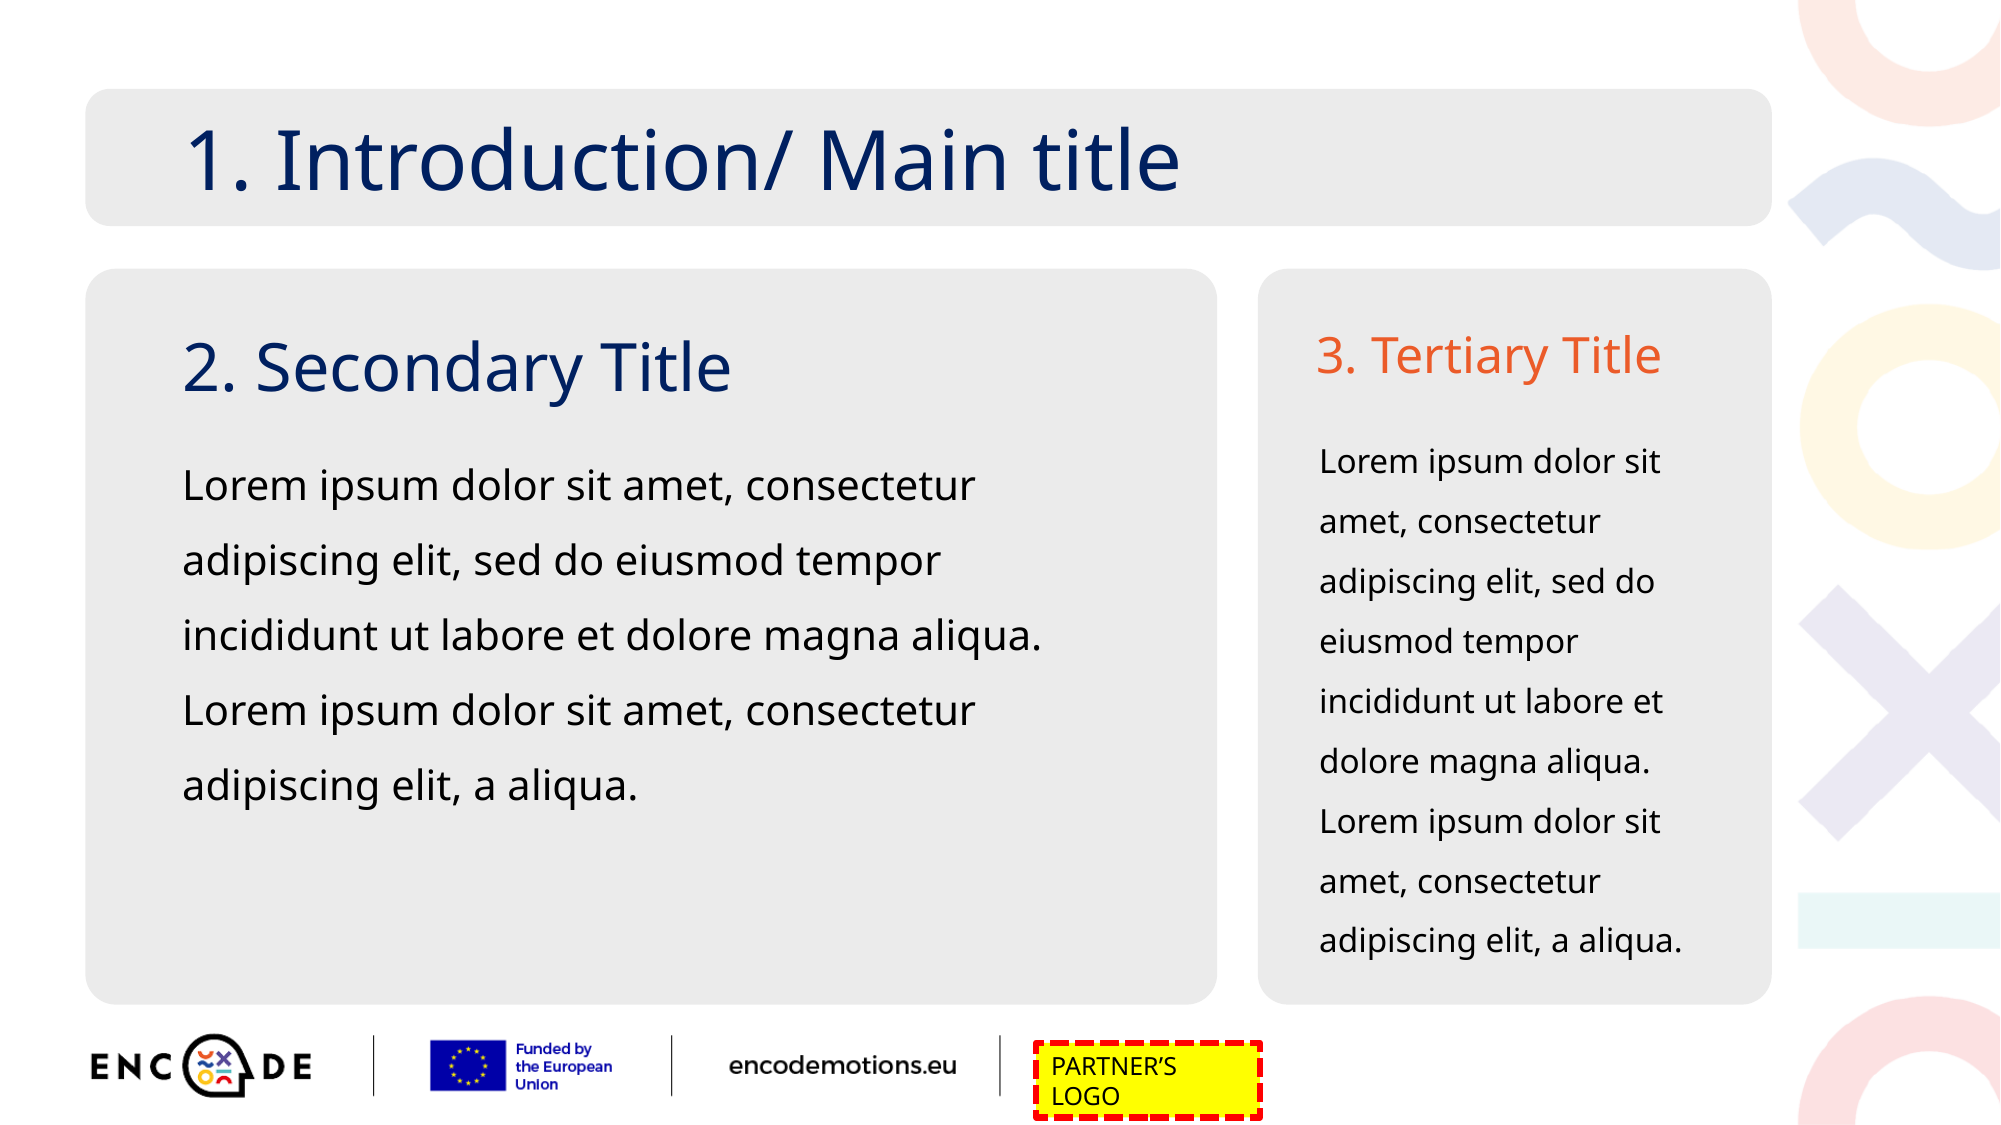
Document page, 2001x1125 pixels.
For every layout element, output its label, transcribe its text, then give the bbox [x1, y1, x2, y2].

text_box [83, 267, 1219, 1007]
picture [0, 0, 2001, 1125]
text_box PARTNER’S LOGO [1036, 1042, 1260, 1118]
text_box 2. Secondary Title [167, 317, 848, 413]
text_box Lorem ipsum dolor sit amet, consectetur adipiscing elit, sed do eiusmod tempor incididunt ut labore et dolore magna aliqua. Lorem ipsum dolor sit amet, consectetur adipiscing elit, a aliqua. [1304, 413, 1730, 967]
text_box [83, 87, 1774, 228]
text_box 3. Tertiary Title [1301, 315, 1727, 391]
text_box 1. Introduction/ Main title [168, 99, 1275, 215]
text_box [1256, 267, 1774, 1007]
text_box Lorem ipsum dolor sit amet, consectetur adipiscing elit, sed do eiusmod tempor incididunt ut labore et dolore magna aliqua. Lorem ipsum dolor sit amet, consectetur adipiscing elit, a aliqua. [167, 425, 1136, 816]
